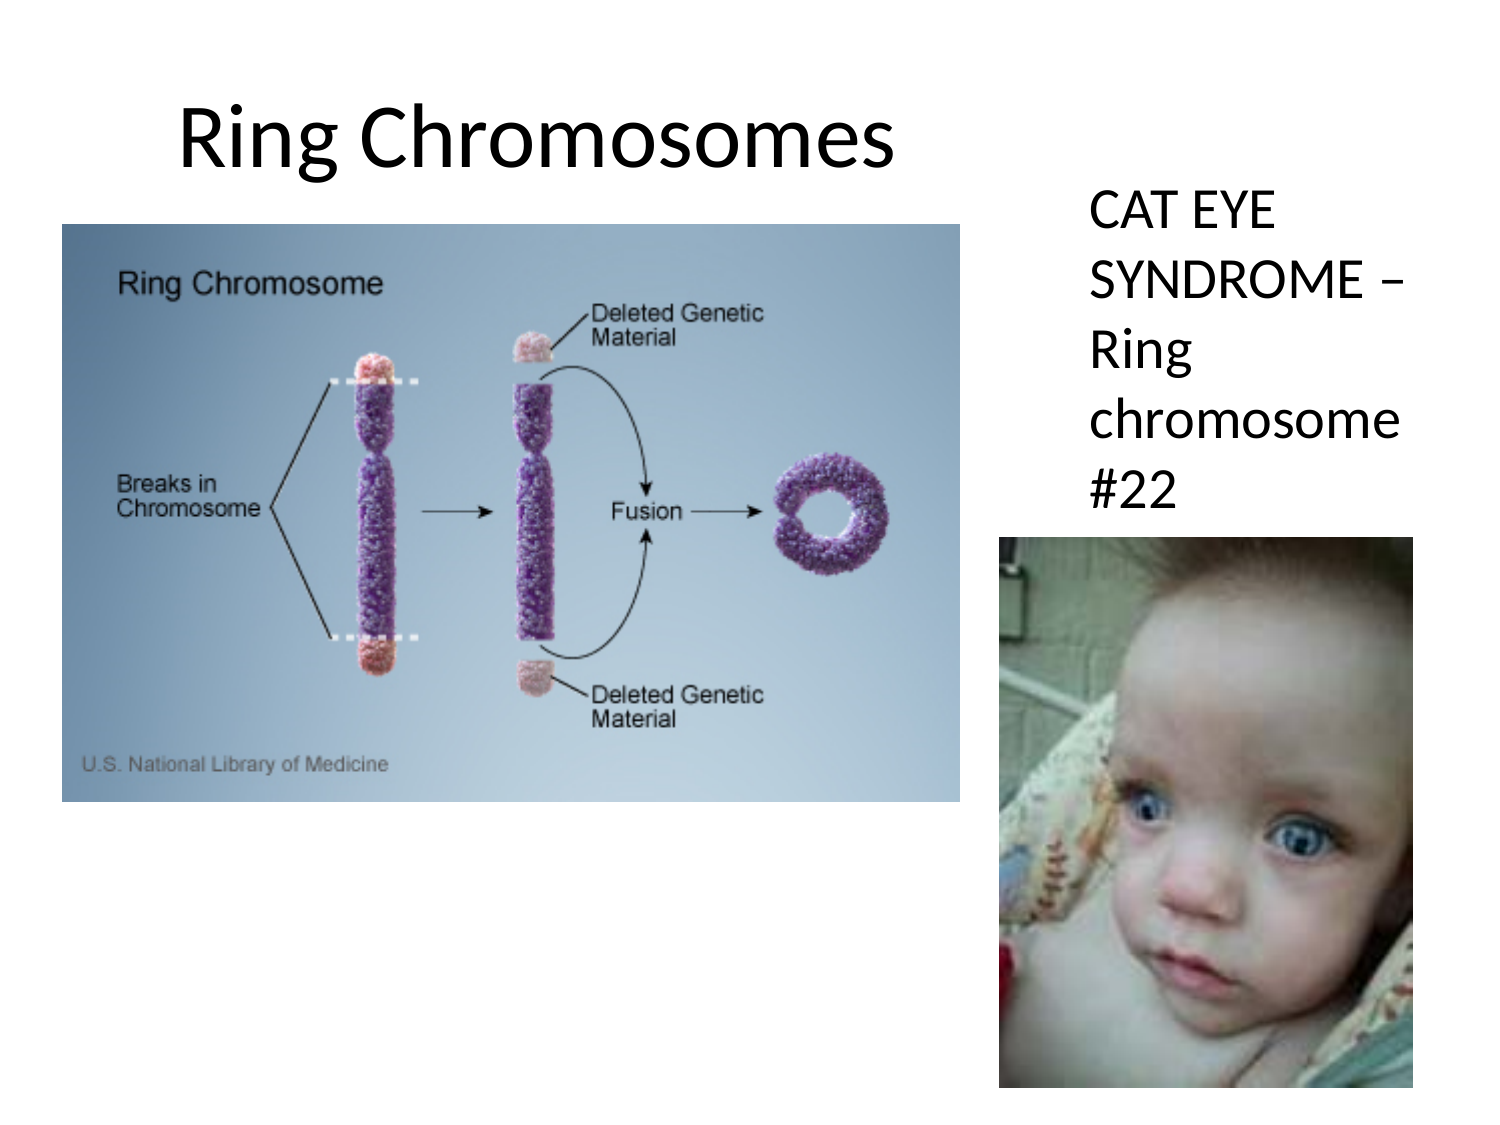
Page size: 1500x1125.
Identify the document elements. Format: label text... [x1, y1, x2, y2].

text_box CAT EYE SYNDROME – Ring chromosome #22 [1074, 162, 1500, 528]
picture [999, 537, 1413, 1088]
picture [62, 224, 960, 802]
title Ring Chromosomes [0, 37, 1213, 225]
